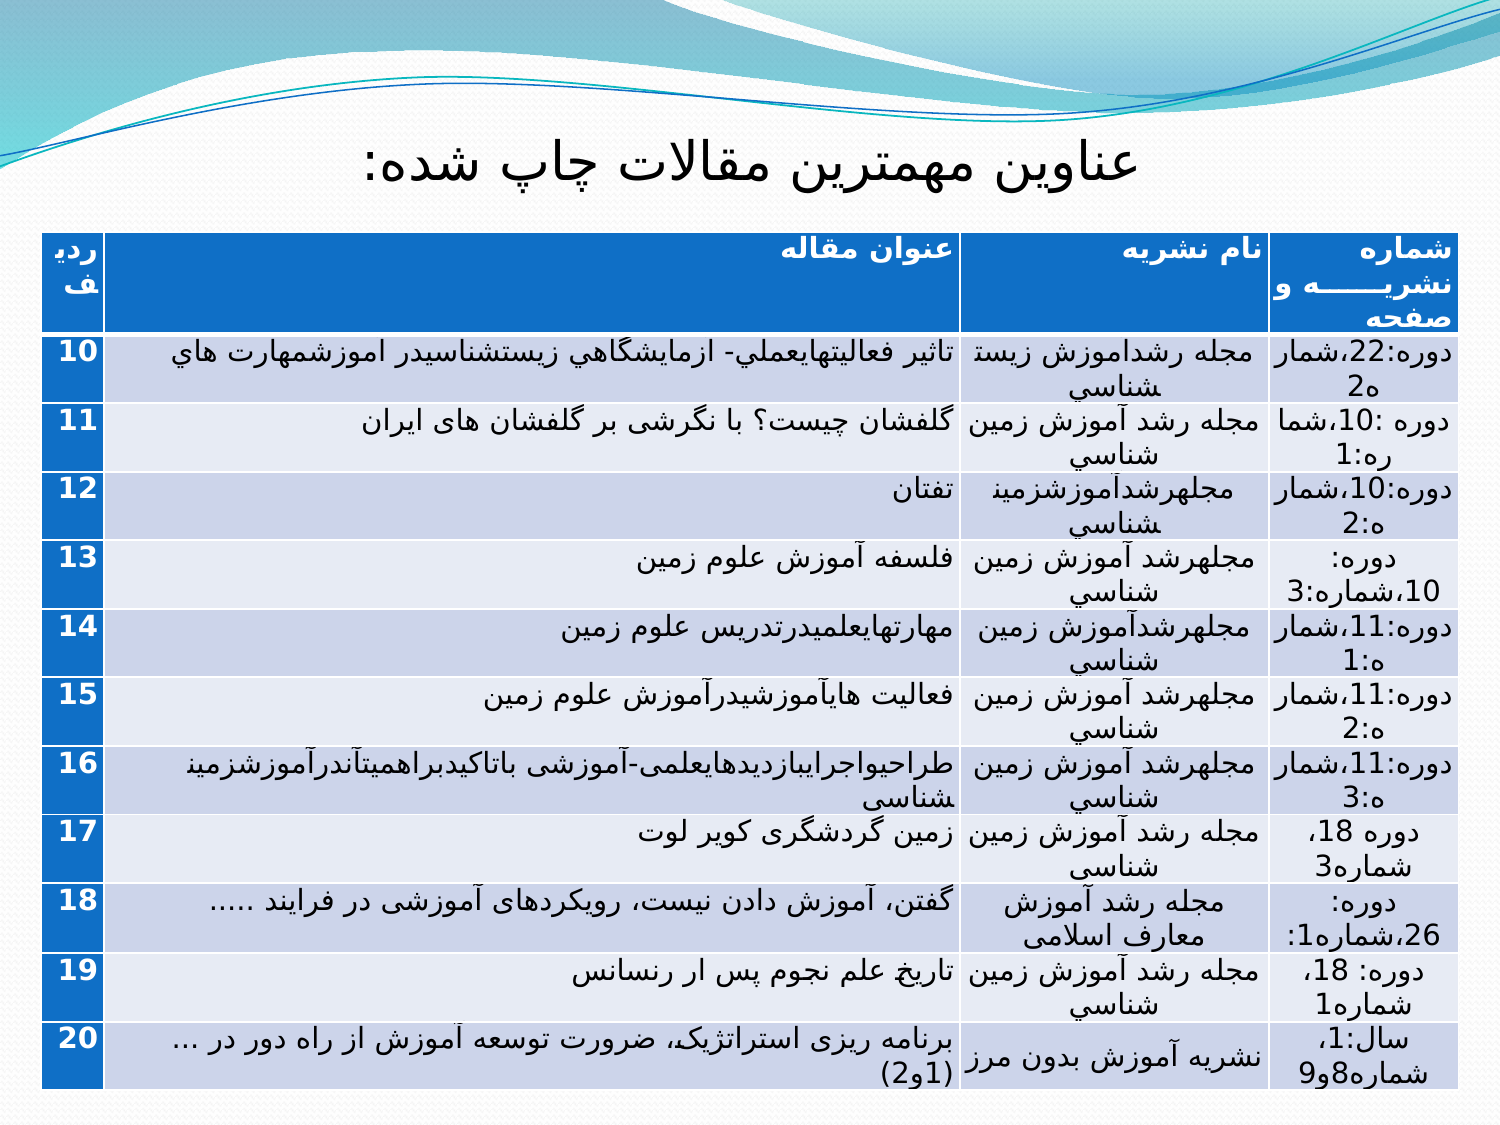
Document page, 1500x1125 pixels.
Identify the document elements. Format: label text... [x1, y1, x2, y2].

table_cell دوره:10،شماره:2 [1270, 473, 1458, 539]
table_cell مهارت­های­­علمی­درتدریس علوم زمین [105, 610, 959, 676]
table_cell 13 [42, 541, 103, 608]
table_cell 16 [42, 747, 103, 814]
list عناوین مهمترین مقالات چاپ شده: [76, 42, 1427, 231]
table_cell دوره:11،شماره:2 [1270, 678, 1458, 745]
table_cell دوره :10،شماره:1 [1270, 404, 1458, 471]
table_cell دوره 18، شماره3 [1270, 815, 1458, 882]
table_cell گلفشان چیست؟ با نگرشی بر گلفشان های ایران [105, 404, 959, 471]
table_cell تاثير فعاليت­هاي­عملي- آزمايشگاهي زيست­شناسي­در آموزش­مهارت هاي [105, 337, 959, 402]
table_header عنوان مقاله [105, 233, 959, 332]
table_header نام نشریه [961, 233, 1268, 332]
table_cell تفتان [105, 473, 959, 539]
table_cell 15 [42, 678, 103, 745]
table_cell برنامه ریزی استراتژیک، ضرورت توسعه آموزش از راه دور در ...(1و2) [105, 1023, 959, 1089]
table_cell دوره: 26،شماره1: [1270, 884, 1458, 952]
table_cell 20 [42, 1023, 103, 1089]
table_cell 14 [42, 610, 103, 676]
table_cell مجله رشد آموزش زمین شناسي [961, 954, 1268, 1021]
table_header شماره نشریه و صفحه [1270, 233, 1458, 332]
table_cell مجله­رشدآموزش­زمین­شناسي [961, 473, 1268, 539]
table_cell دوره: 18، شماره1 [1270, 954, 1458, 1021]
table_cell فعالیت های­آموزشی­درآموزش علوم زمین [105, 678, 959, 745]
table_cell مجله­رشد آموزش زمین شناسي [961, 747, 1268, 814]
table_cell 10 [42, 337, 103, 402]
table_cell 19 [42, 954, 103, 1021]
table_cell 17 [42, 815, 103, 882]
table_cell مجله­رشدآموزش زمین شناسي [961, 610, 1268, 676]
table_cell دوره: 10،شماره:3 [1270, 541, 1458, 608]
table_cell مجله رشد آموزش زمین شناسي [961, 404, 1268, 471]
table_cell فلسفه آموزش علوم زمین [105, 541, 959, 608]
table_cell دوره:11،شماره:3 [1270, 747, 1458, 814]
table_cell 11 [42, 404, 103, 471]
table_cell گفتن، آموزش دادن نیست، رویکردهای آموزشی در فرایند ..... [105, 884, 959, 952]
table_cell دوره:22،شماره2 [1270, 337, 1458, 402]
table_cell 18 [42, 884, 103, 952]
table_cell مجله رشدآموزش زيست­شناسي [961, 337, 1268, 402]
table_cell مجله رشد آموزش زمین شناسی [961, 815, 1268, 882]
table_cell نشریه آموزش بدون مرز [961, 1023, 1268, 1089]
table_cell مجله­رشد آموزش زمین شناسي [961, 541, 1268, 608]
table_cell تاریخ علم نجوم پس ار رنسانس [105, 954, 959, 1021]
table_cell سال:1، شماره8و9 [1270, 1023, 1458, 1089]
table_cell دوره:11،شماره:1 [1270, 610, 1458, 676]
table_cell طراحی­واجرای­بازدیدهای­علمی-آموزشی باتاکیدبراهمیت­آن­درآموزش­زمین­شناسی [105, 747, 959, 814]
table_cell 12 [42, 473, 103, 539]
table_cell زمین گردشگری کویر لوت [105, 815, 959, 882]
table_cell مجله رشد آموزش معارف اسلامی [961, 884, 1268, 952]
table_header ردیف [42, 233, 103, 332]
table_cell مجله­رشد آموزش زمین شناسي [961, 678, 1268, 745]
